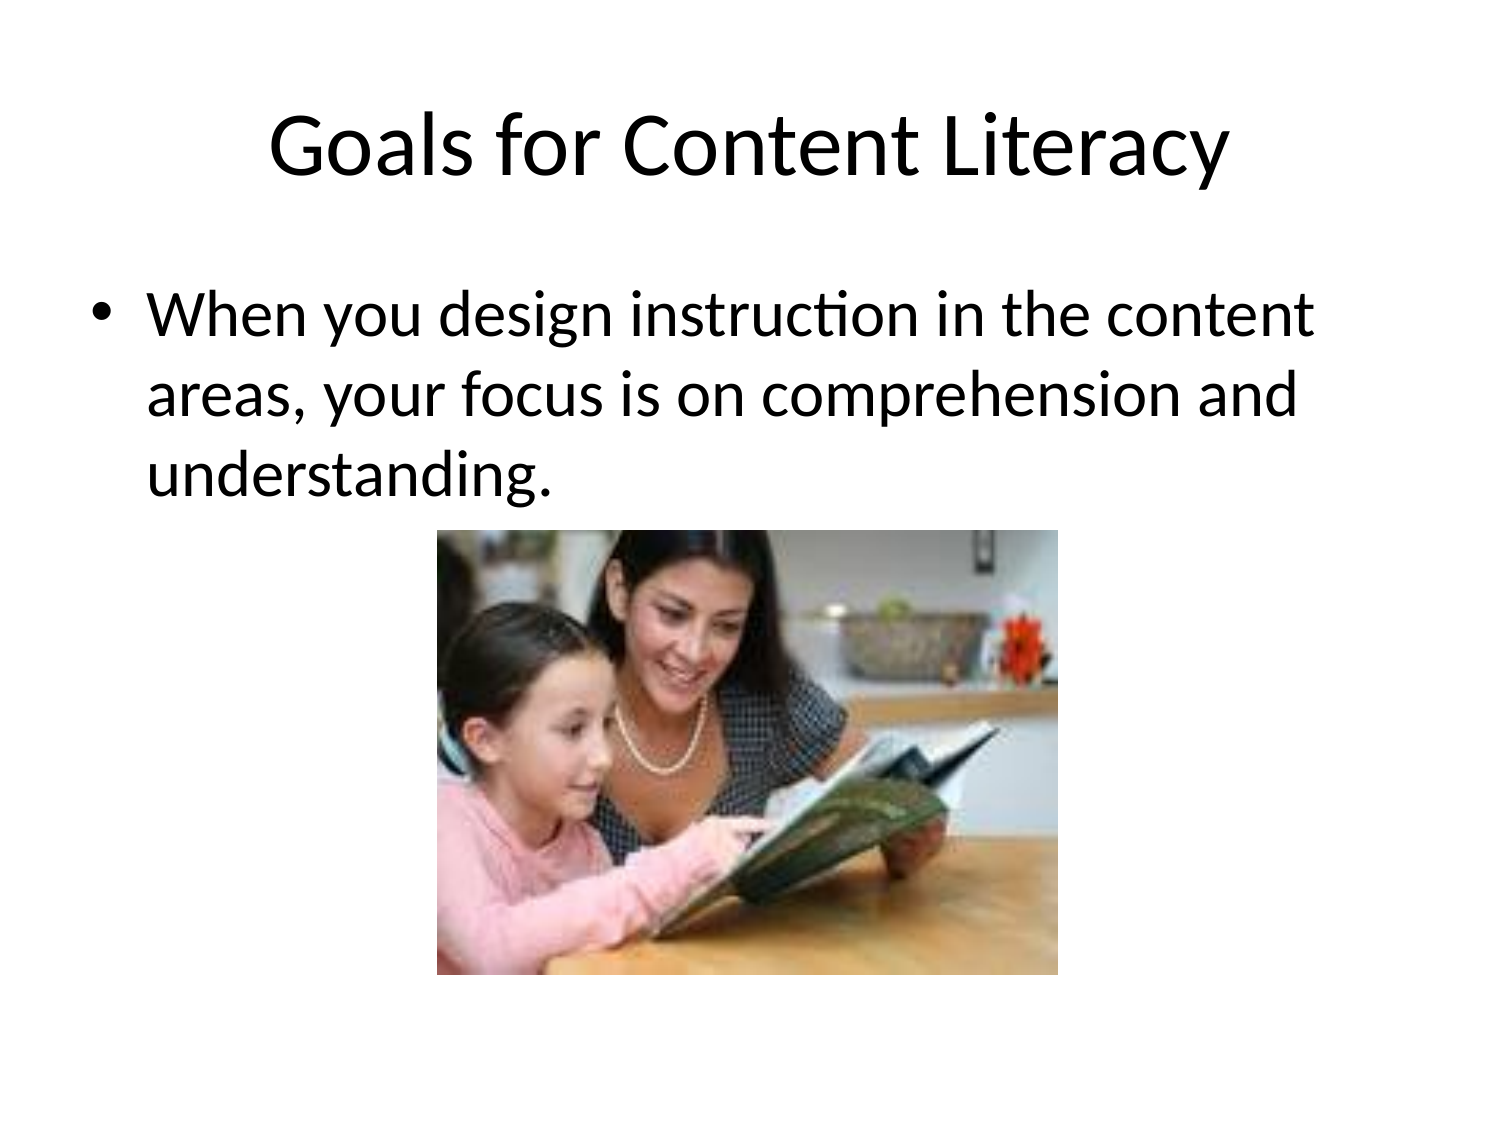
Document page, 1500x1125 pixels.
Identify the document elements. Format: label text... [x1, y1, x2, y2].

picture [437, 530, 1058, 976]
list When you design instruction in the content areas, your focus is on comprehension and understanding. [75, 262, 1425, 1005]
title Goals for Content Literacy [75, 45, 1425, 233]
